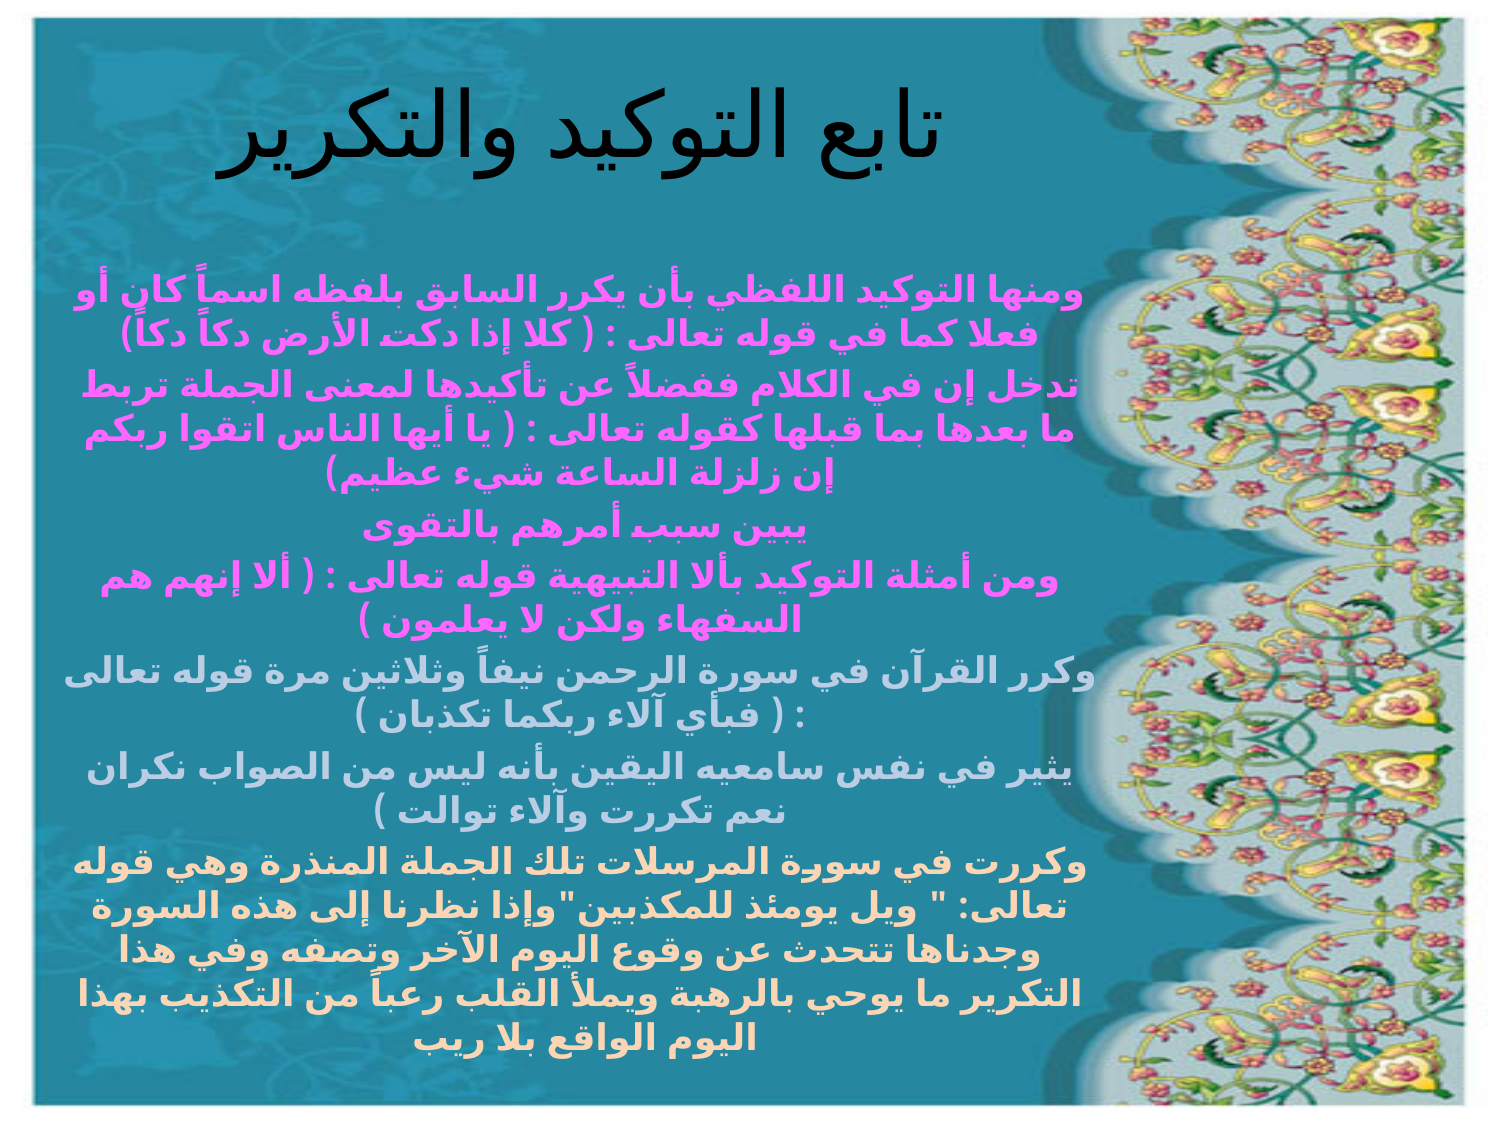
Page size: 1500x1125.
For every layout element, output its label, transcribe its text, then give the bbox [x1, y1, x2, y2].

title تابع التوكيد والتكرير [105, 0, 1036, 242]
picture [0, 0, 1500, 1125]
subtitle ومنها التوكيد اللفظي بأن يكرر السابق بلفظه اسماً كان أو فعلا كما في قوله تعالى : ( كلا إذا دكت الأرض دكاً دكاً) تدخل إن في الكلام ففضلاً عن تأكيدها لمعنى الجملة تربط ما بعدها بما قبلها كقوله تعالى : ( يا أيها الناس اتقوا ربكم إن زلزلة الساعة شيء عظيم) يبين سبب أمرهم بالتقوى ومن أمثلة التوكيد بألا التبيهية قوله تعالى : ( ألا إنهم هم السفهاء ولكن لا يعلمون ) وكرر القرآن في سورة الرحمن نيفاً وثلاثين مرة قوله تعالى : ( فبأي آلاء ربكما تكذبان ) يثير في نفس سامعيه اليقين بأنه ليس من الصواب نكران نعم تكررت وآلاء توالت ) وكررت في سورة المرسلات تلك الجملة المنذرة وهي قوله تعالى: " ويل يومئذ للمكذبين"وإذا نظرنا إلى هذه السورة وجدناها تتحدث عن وقوع اليوم الآخر وتصفه وفي هذا التكرير ما يوحي بالرهبة ويملأ القلب رعباً من التكذيب بهذا اليوم الواقع بلا ريب [46, 257, 1114, 1067]
